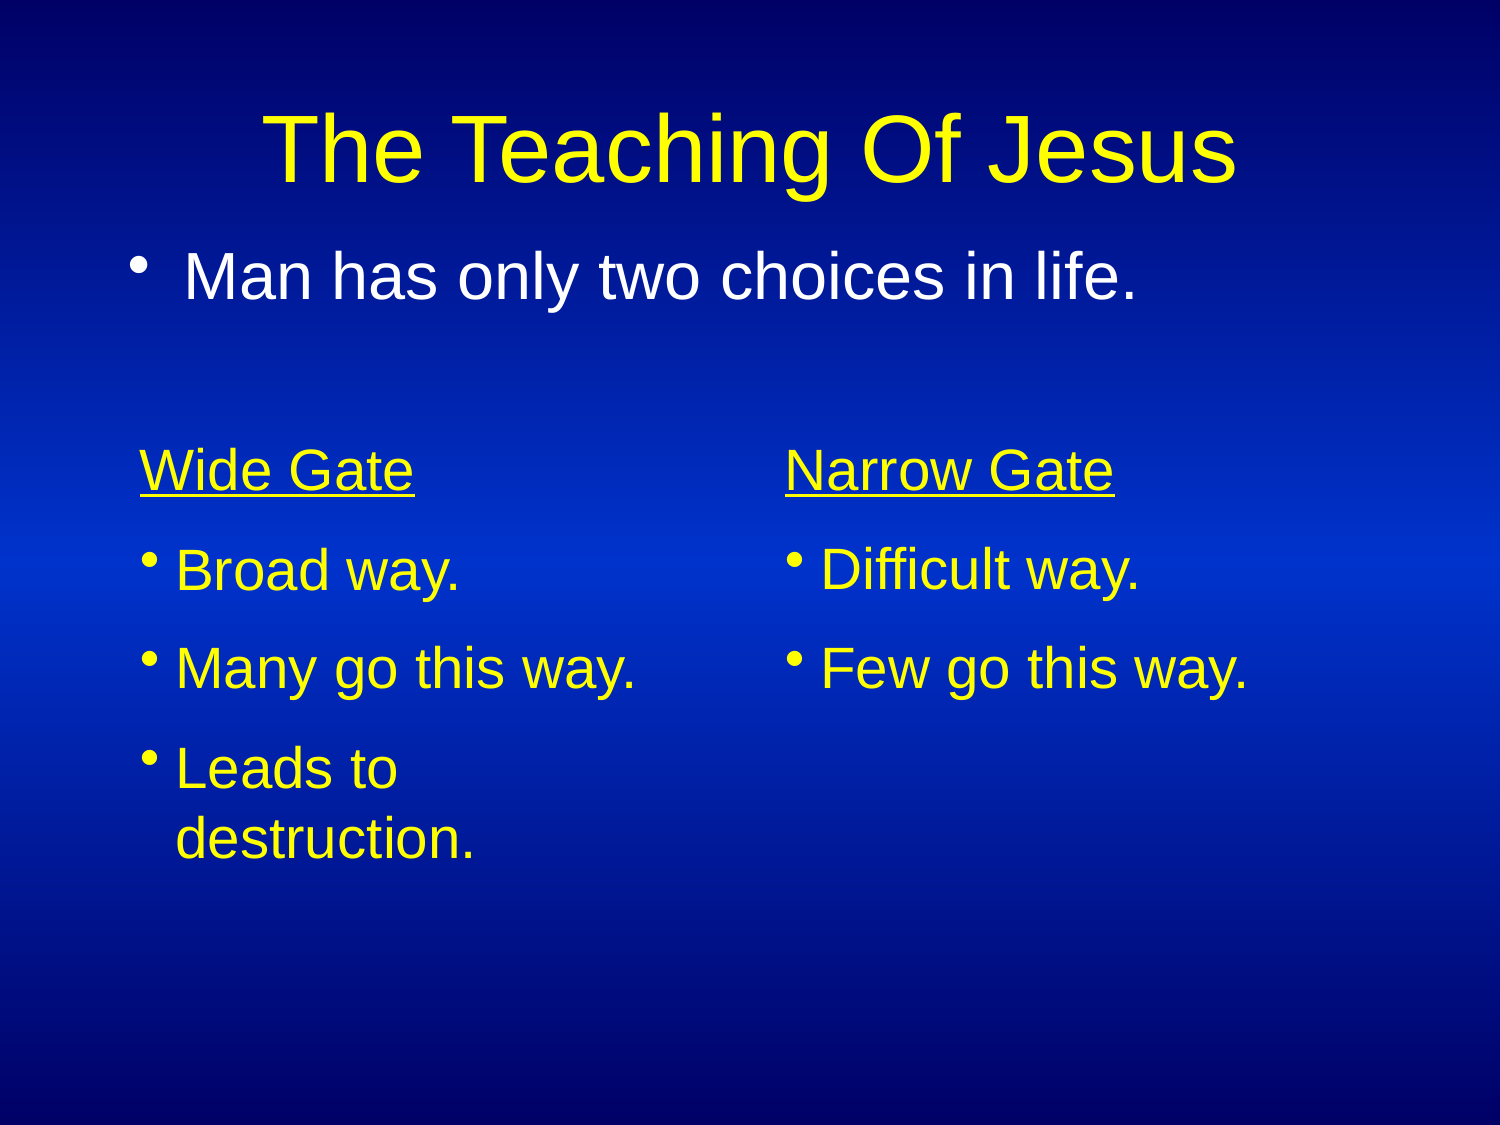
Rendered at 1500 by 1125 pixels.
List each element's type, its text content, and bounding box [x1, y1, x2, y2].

list Man has only two choices in life. [112, 224, 1463, 338]
text_box Wide Gate Broad way. Many go this way. Leads to destruction. [124, 425, 725, 878]
text_box Narrow Gate Difficult way. Few go this way. [770, 424, 1266, 808]
title The Teaching Of Jesus [37, 50, 1463, 238]
